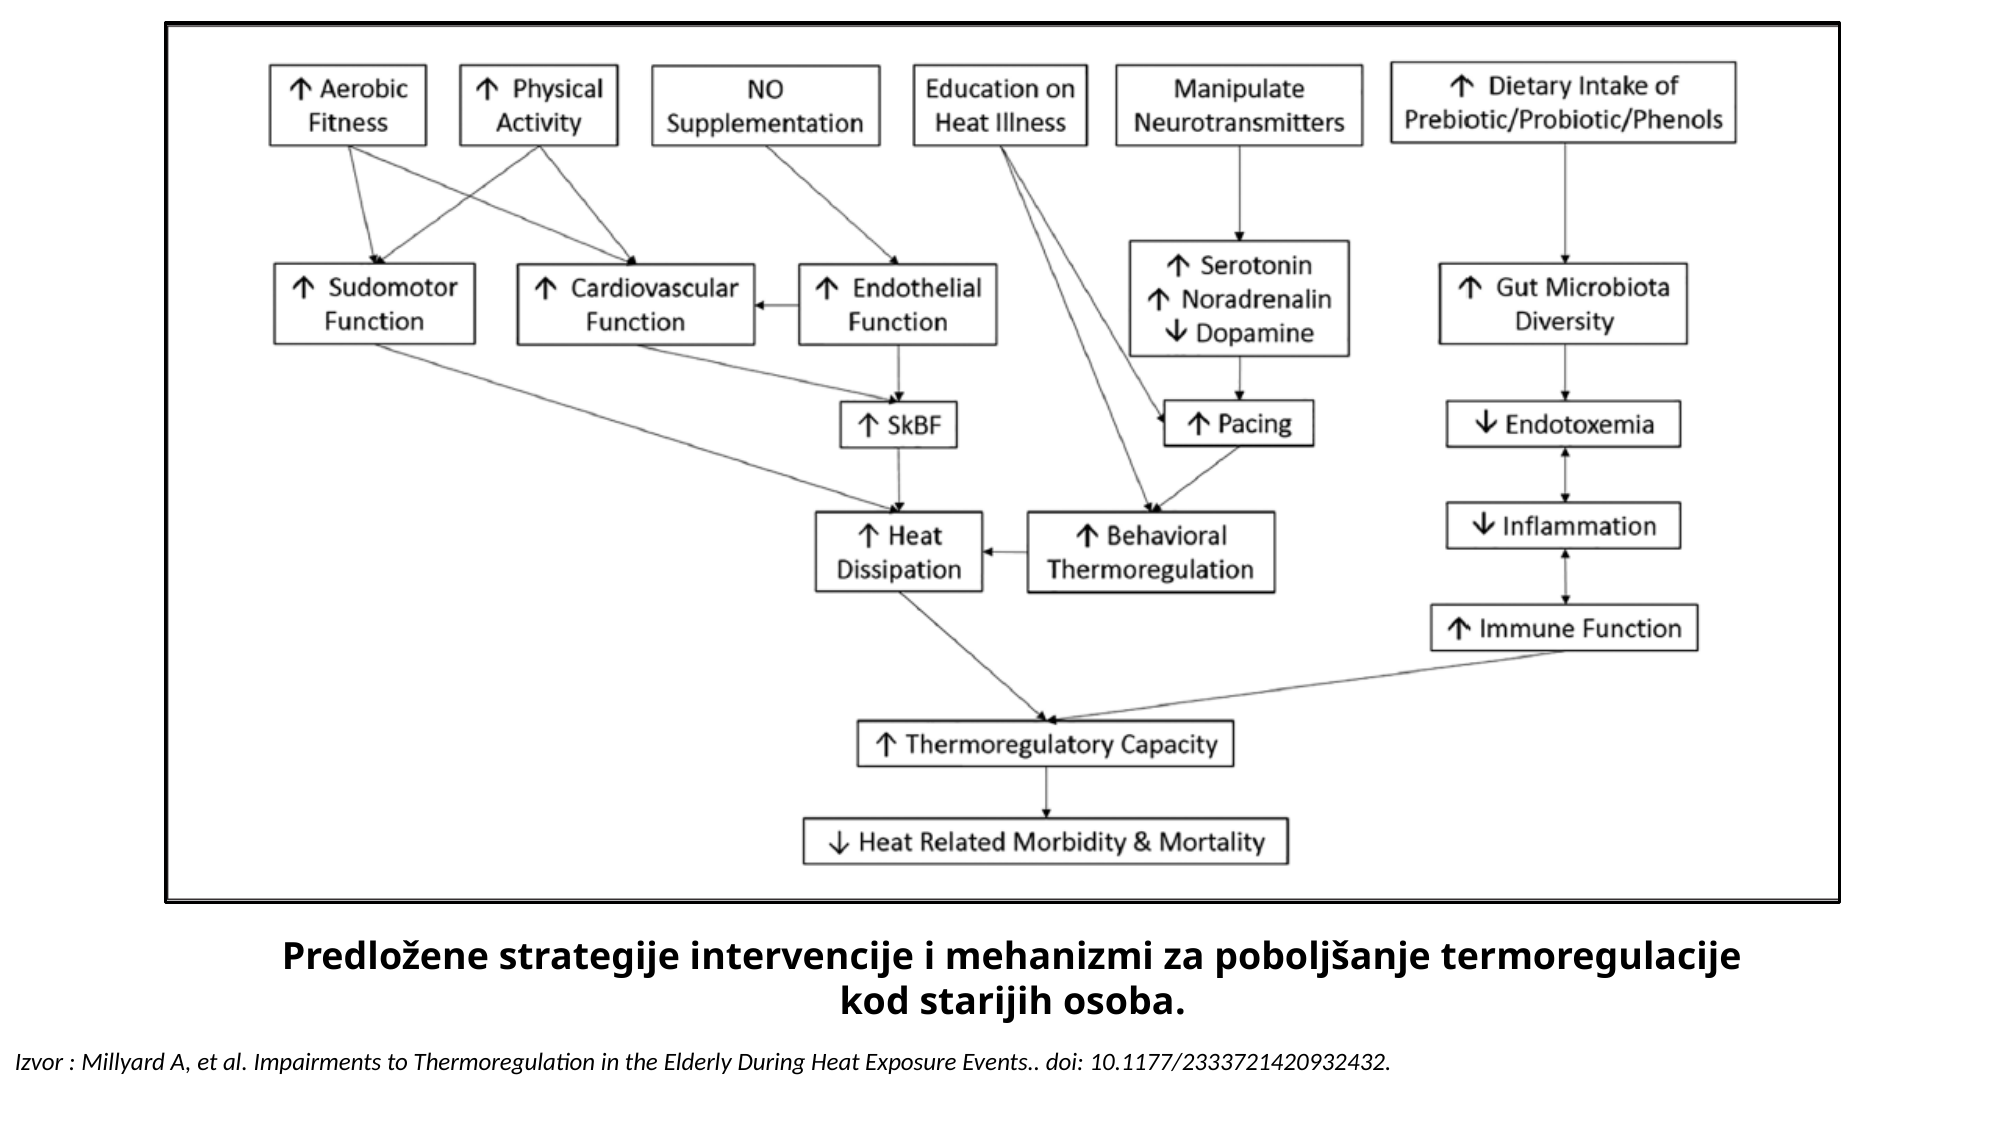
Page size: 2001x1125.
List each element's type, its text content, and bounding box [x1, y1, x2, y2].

text_box Predložene strategije intervencije i mehanizmi za poboljšanje termoregulacije kod starijih osoba. [131, 924, 1894, 1030]
picture [166, 24, 1838, 902]
text_box Izvor : Millyard A, et al. Impairments to Thermoregulation in the Elderly During Heat Exposure Events.. doi: 10.1177/2333721420932432. [0, 1037, 1785, 1083]
